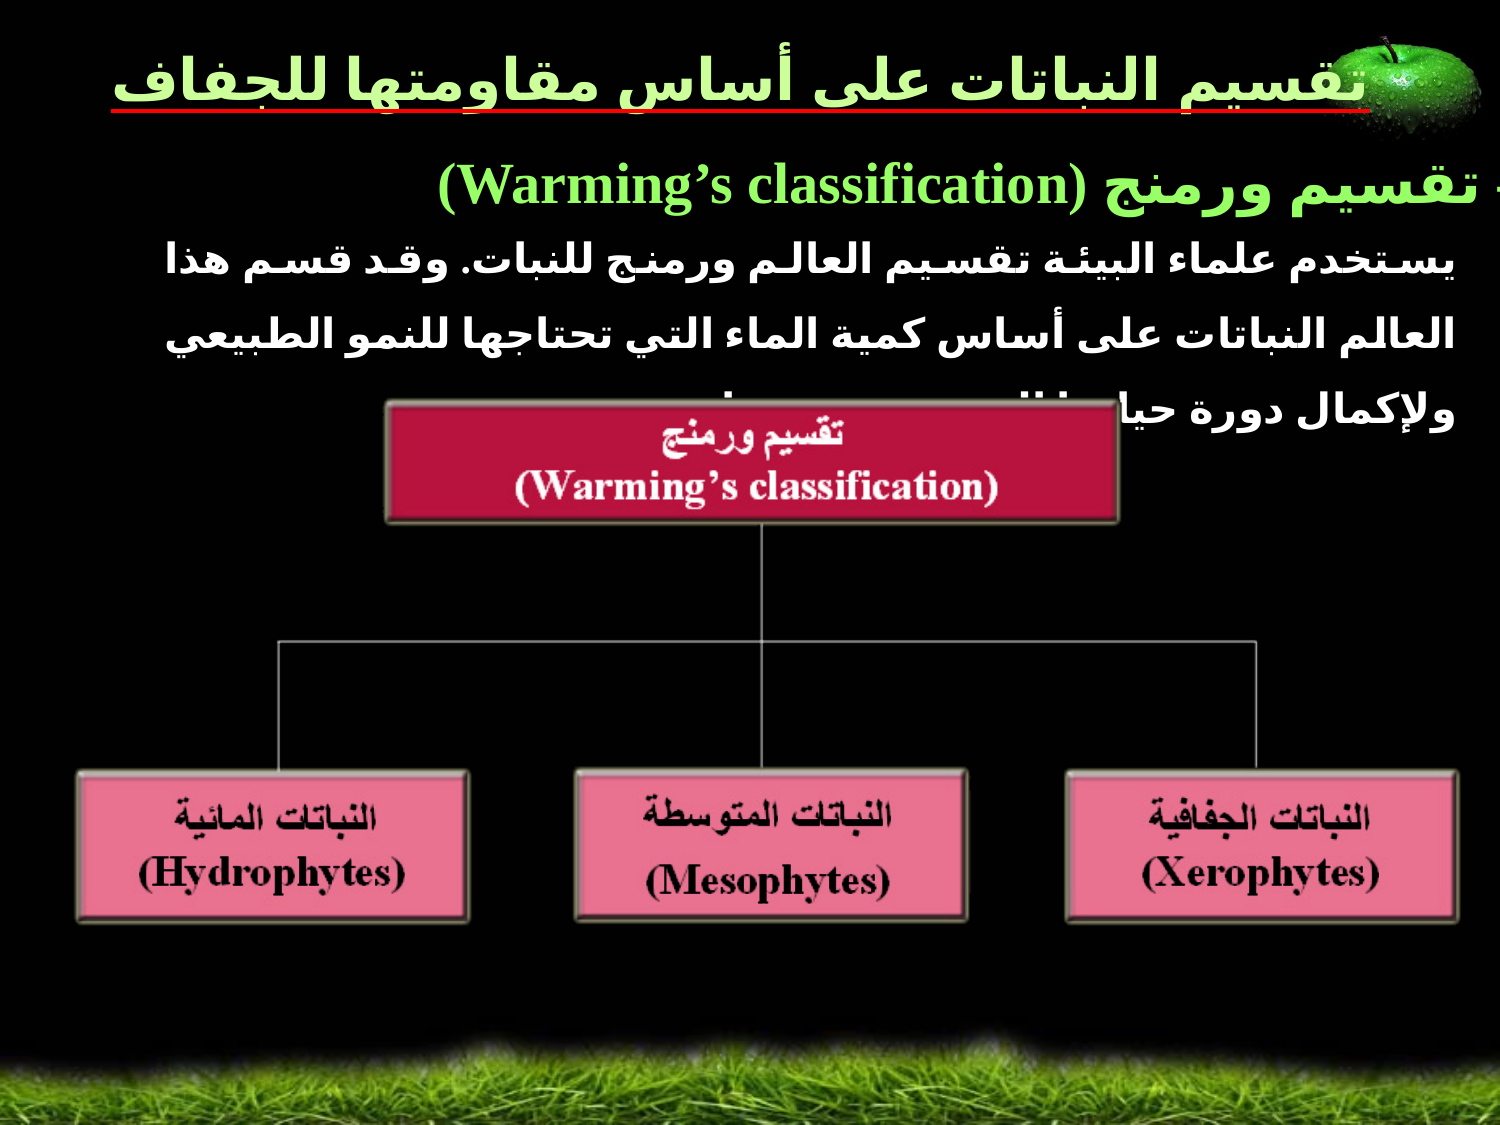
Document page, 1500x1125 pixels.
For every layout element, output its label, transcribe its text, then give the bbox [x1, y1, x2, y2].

picture [0, 0, 1500, 1125]
text_box 1- تقسيم ورمنج (Warming’s classification) [422, 137, 1500, 223]
text_box يستخدم علماء البيئة تقسيم العالم ورمنج للنبات. وقد قسم هذا العالم النباتات على أساس كمية الماء التي تحتاجها للنمو الطبيعي ولإكمال دورة حياتها إلى عدة مجموعات هي: [149, 199, 1472, 349]
text_box تقسيم النباتات على أساس مقاومتها للجفاف [96, 24, 1385, 120]
